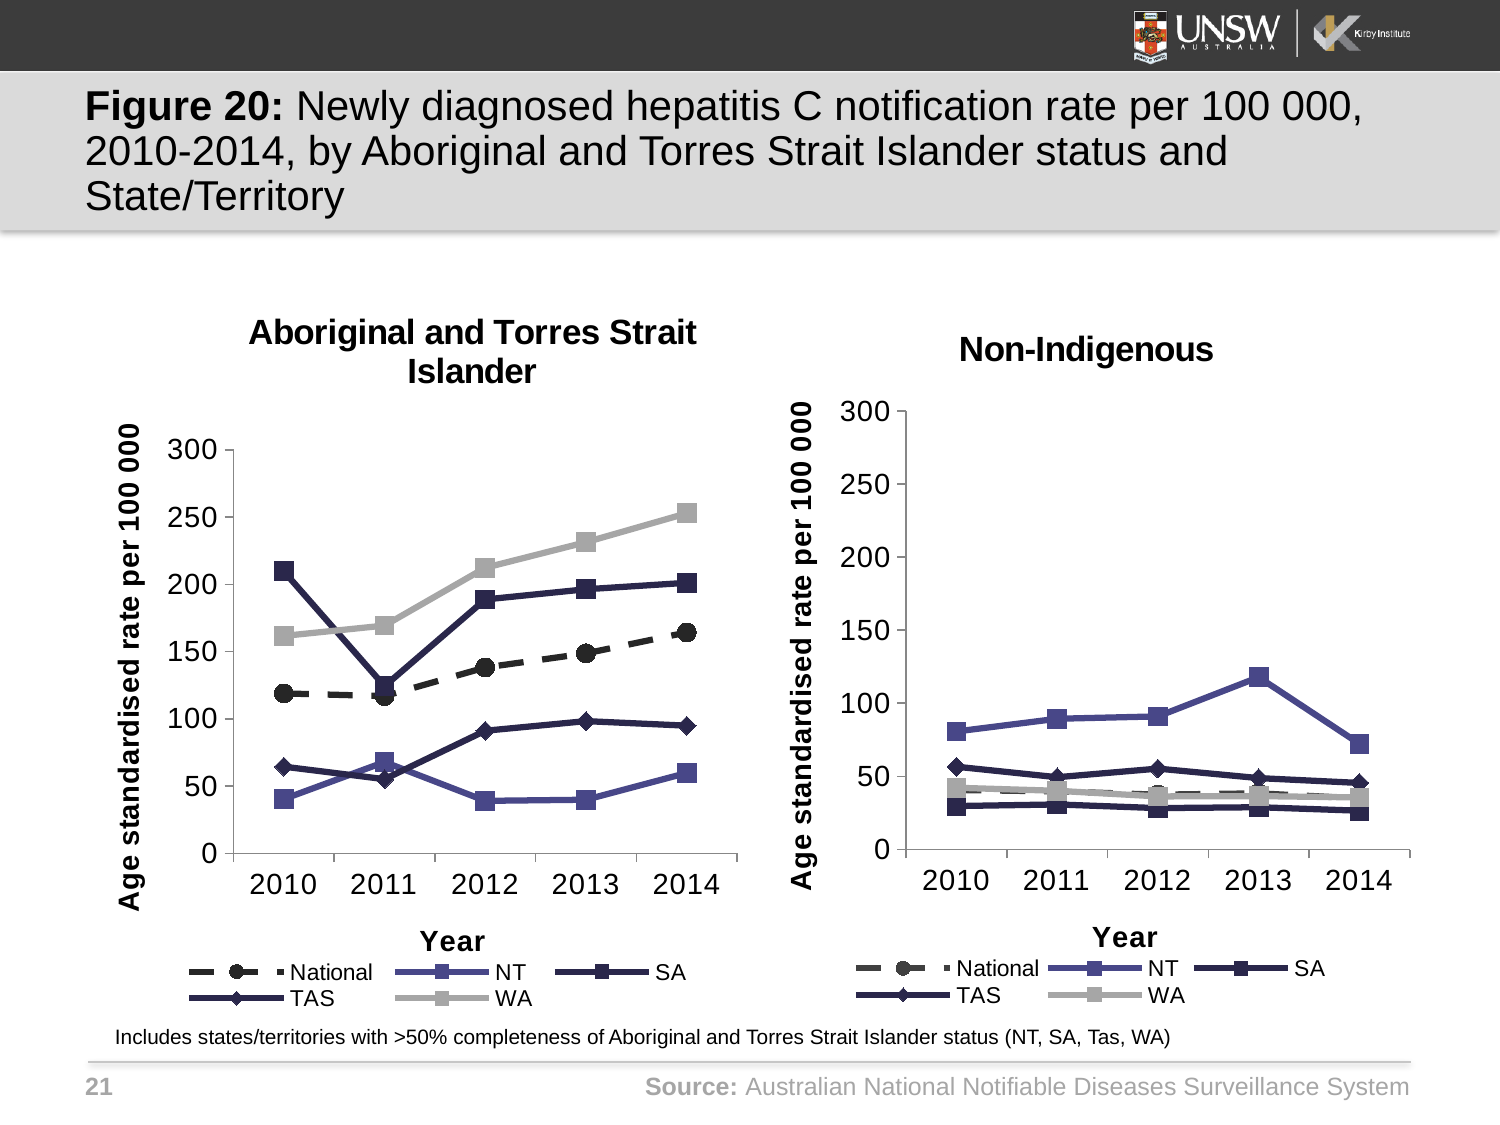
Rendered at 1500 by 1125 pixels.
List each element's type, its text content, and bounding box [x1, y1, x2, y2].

title Figure 20: Newly diagnosed hepatitis C notification rate per 100 000, 2010-2014, by Aboriginal and Torres Strait Islander status and State/Territory [85, 84, 1412, 216]
picture [0, 0, 1500, 71]
chart [76, 296, 1424, 1041]
slide_number 21 [85, 1070, 195, 1112]
text_box Includes states/territories with >50% completeness of Aboriginal and Torres Strait Islander status (NT, SA, Tas, WA) [100, 1045, 1424, 1057]
list Source: Australian National Notifiable Diseases Surveillance System [262, 1070, 1412, 1112]
